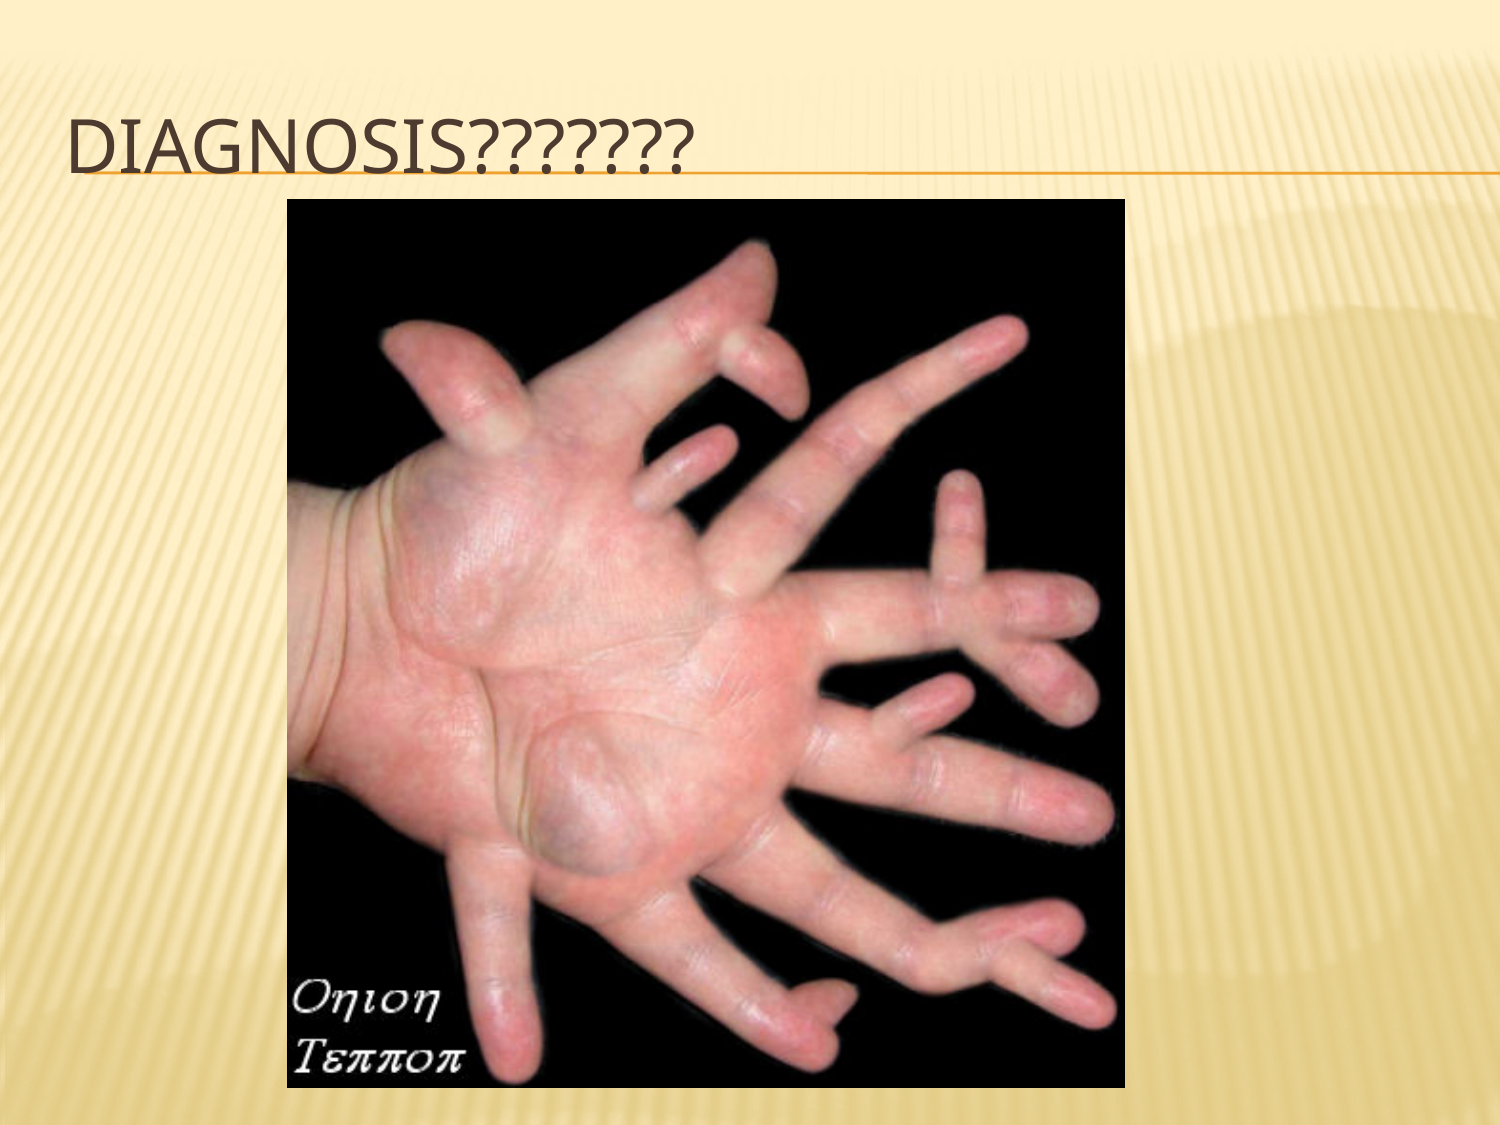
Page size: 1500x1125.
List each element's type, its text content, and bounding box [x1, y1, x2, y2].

title Diagnosis??????? [49, 75, 1475, 213]
picture [287, 199, 1126, 1088]
